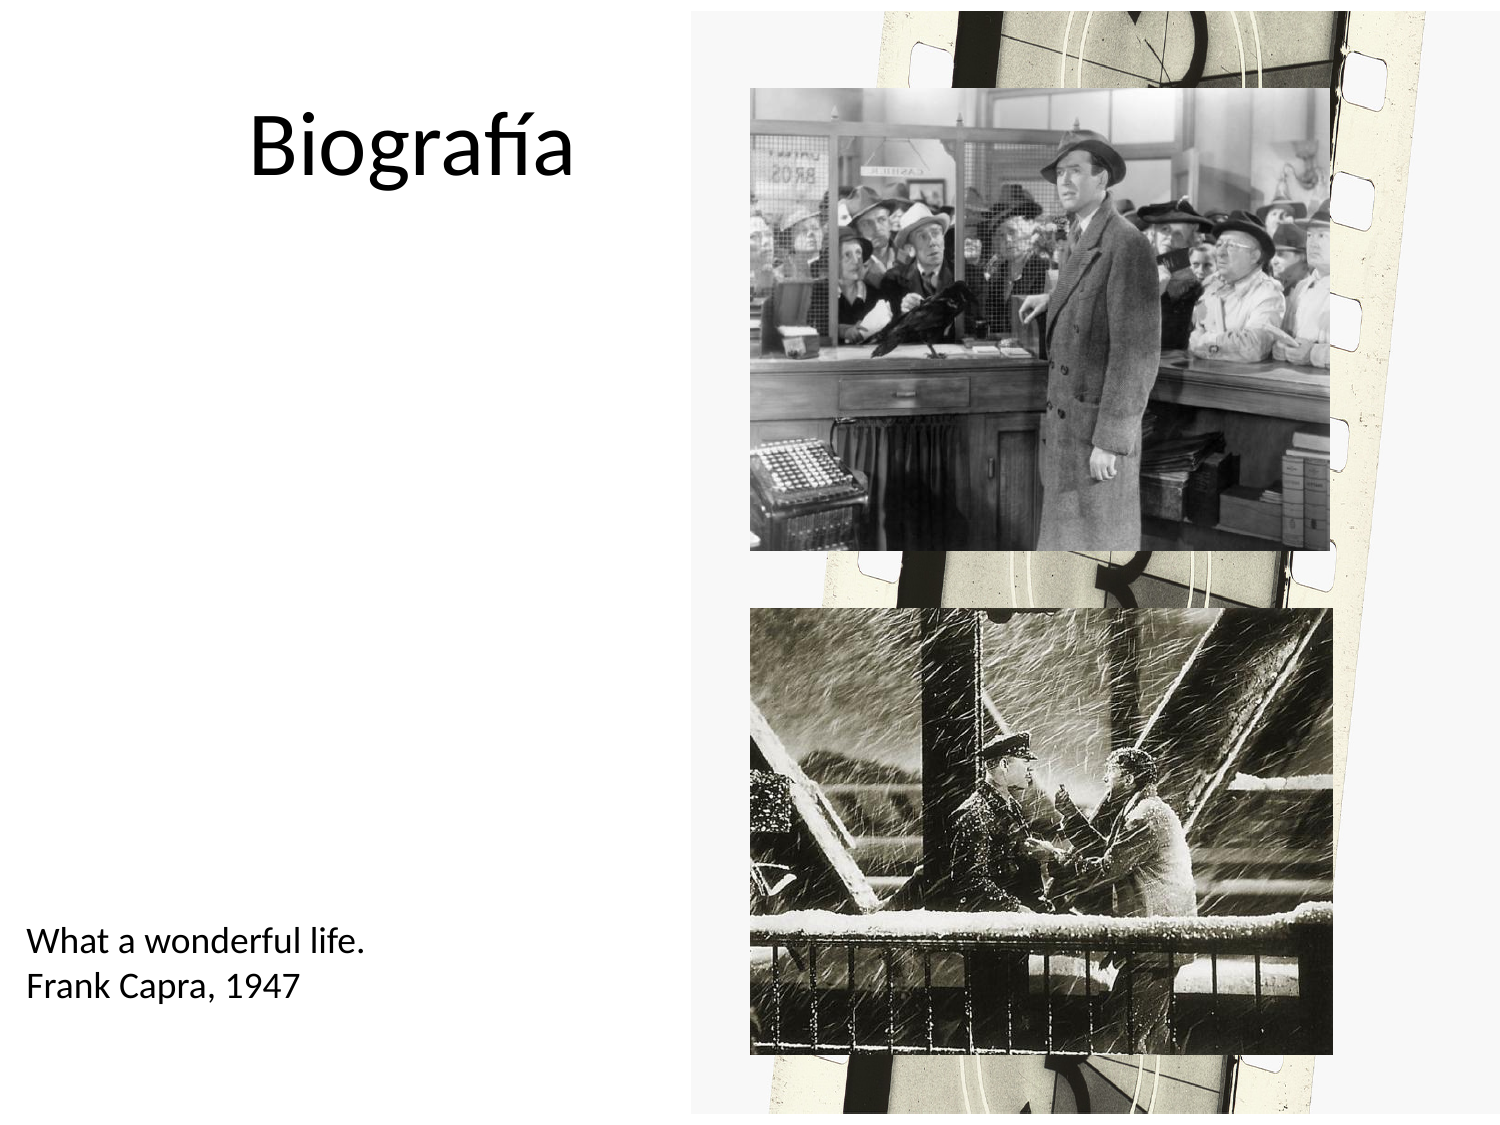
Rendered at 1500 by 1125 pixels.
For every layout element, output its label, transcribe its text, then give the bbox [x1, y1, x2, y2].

title Biografía [75, 45, 686, 233]
picture [691, 11, 1500, 1114]
text_box What a wonderful life. Frank Capra, 1947 [11, 908, 411, 1014]
